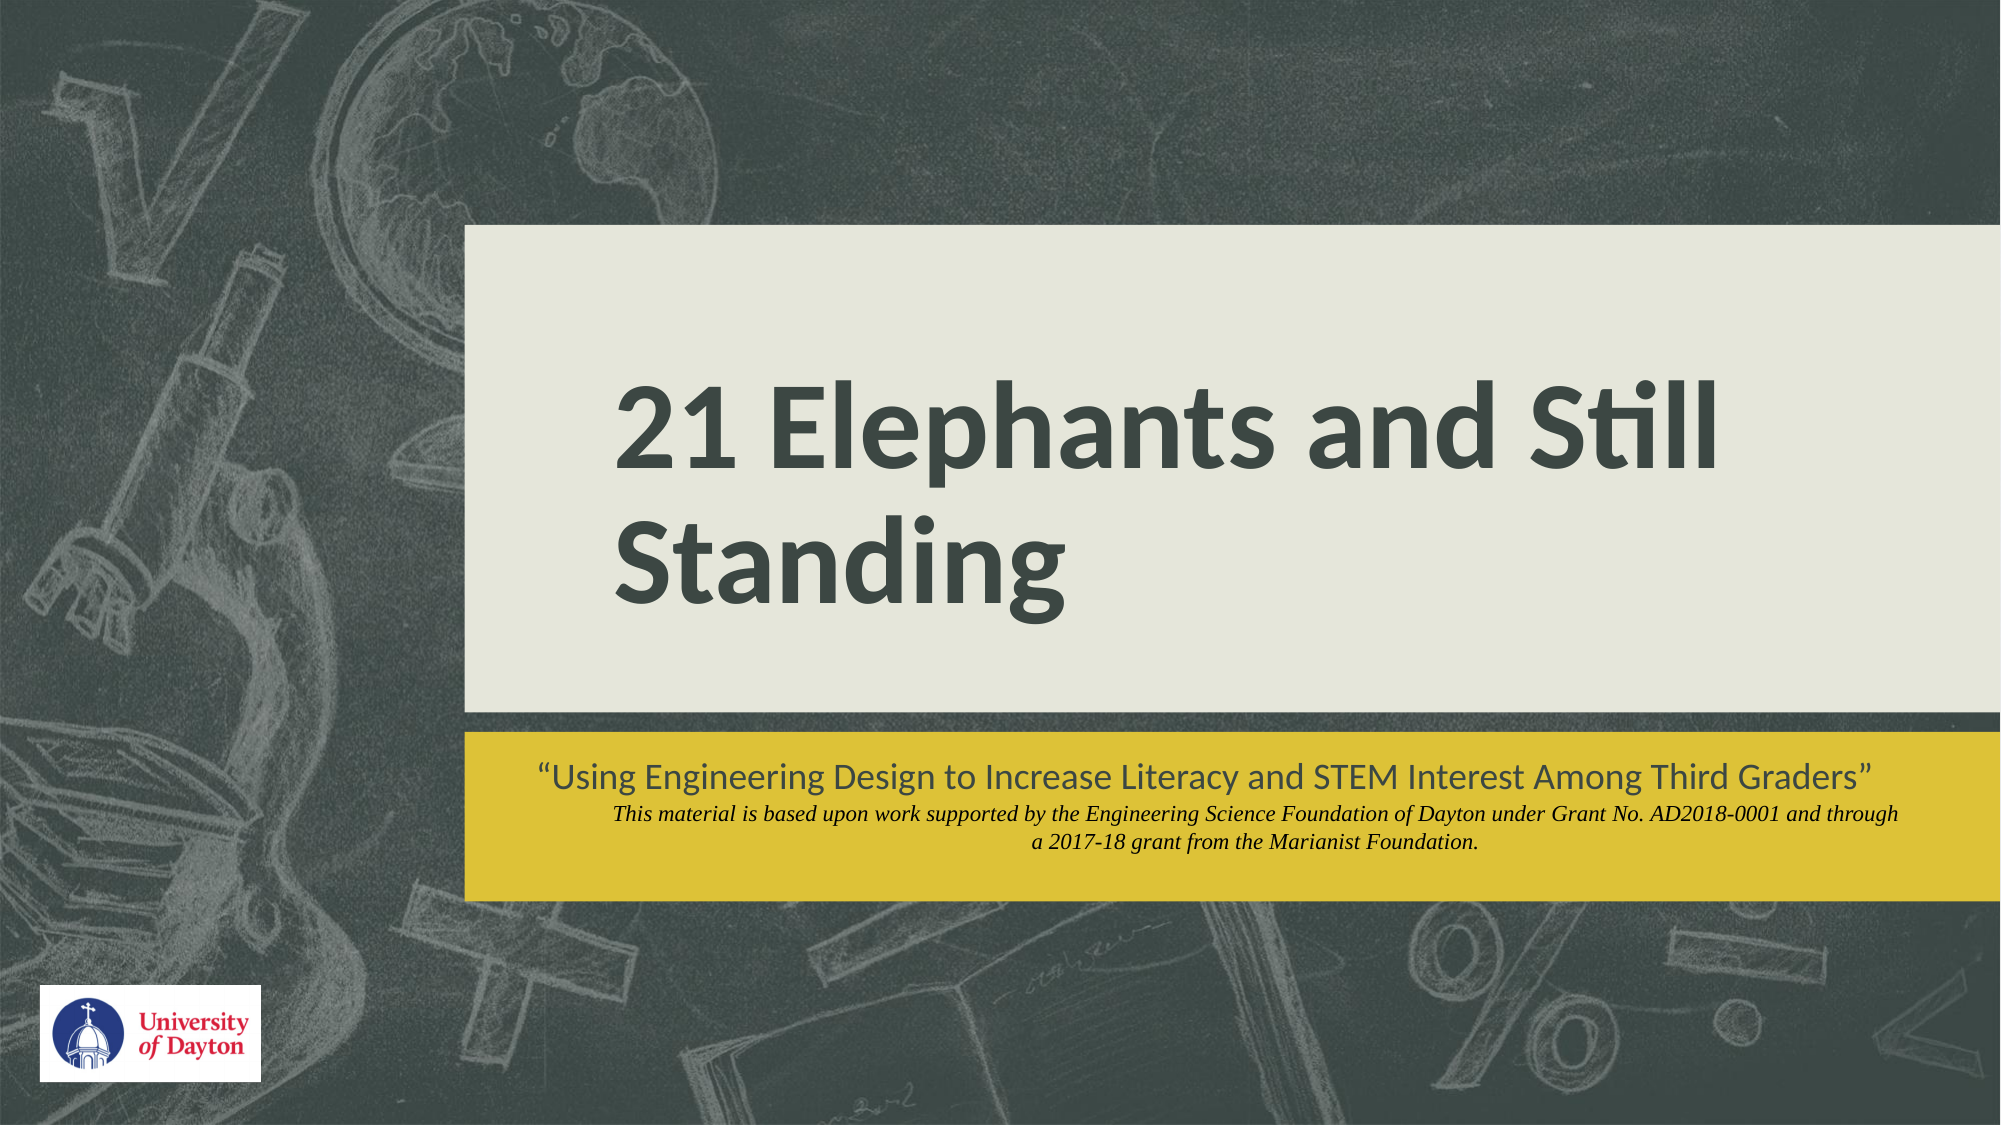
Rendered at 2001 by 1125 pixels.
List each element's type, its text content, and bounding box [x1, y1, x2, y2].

title 21 Elephants and Still Standing [598, 248, 1916, 639]
subtitle “Using Engineering Design to Increase Literacy and STEM Interest Among Third Graders” This material is based upon work supported by the Engineering Science Foundation of Dayton under Grant No. AD2018-0001 and through a 2017-18 grant from the Marianist Foundation. [520, 744, 1916, 887]
picture [0, 0, 2001, 1125]
